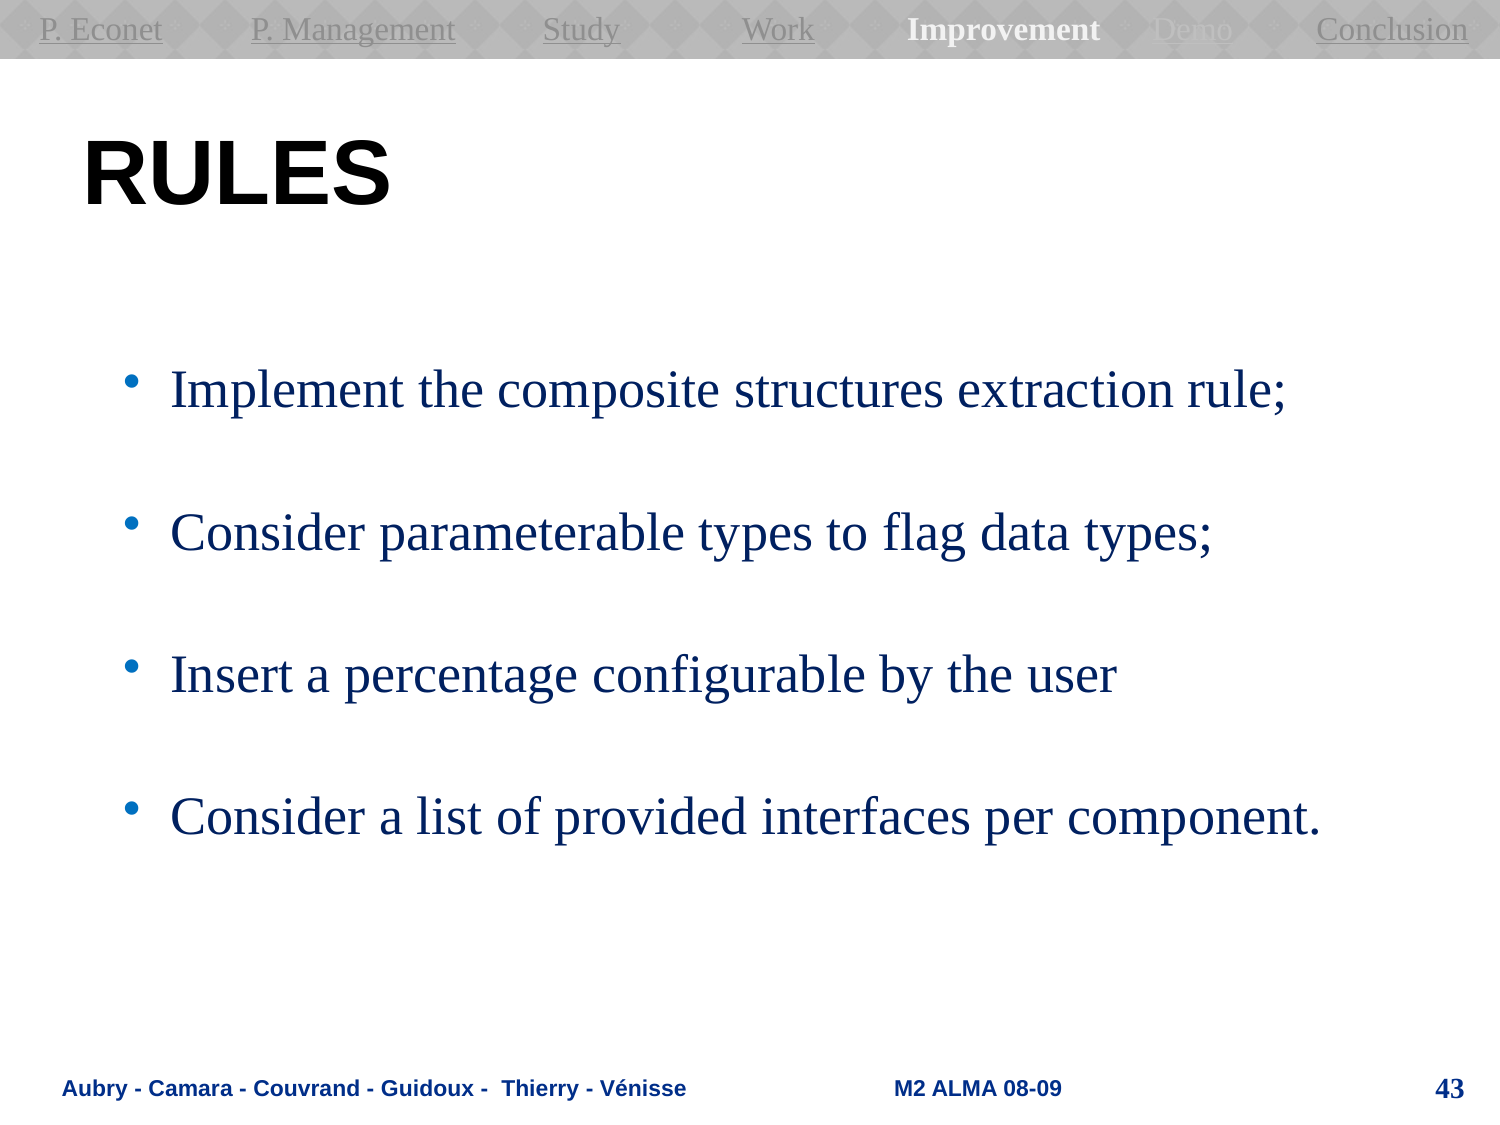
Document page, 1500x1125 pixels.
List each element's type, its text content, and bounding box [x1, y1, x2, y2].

slide_number 43 [1368, 1066, 1465, 1104]
footer Aubry - Camara - Couvrand - Guidoux - Thierry - Vénisse M2 ALMA 08-09 [46, 1066, 1231, 1102]
list Implement the composite structures extraction rule; Consider parameterable types to flag data types; Insert a percentage configurable by the user Consider a list of provided interfaces per component. [110, 281, 1477, 1018]
title rules [75, 105, 1263, 223]
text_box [22, 0, 1486, 56]
